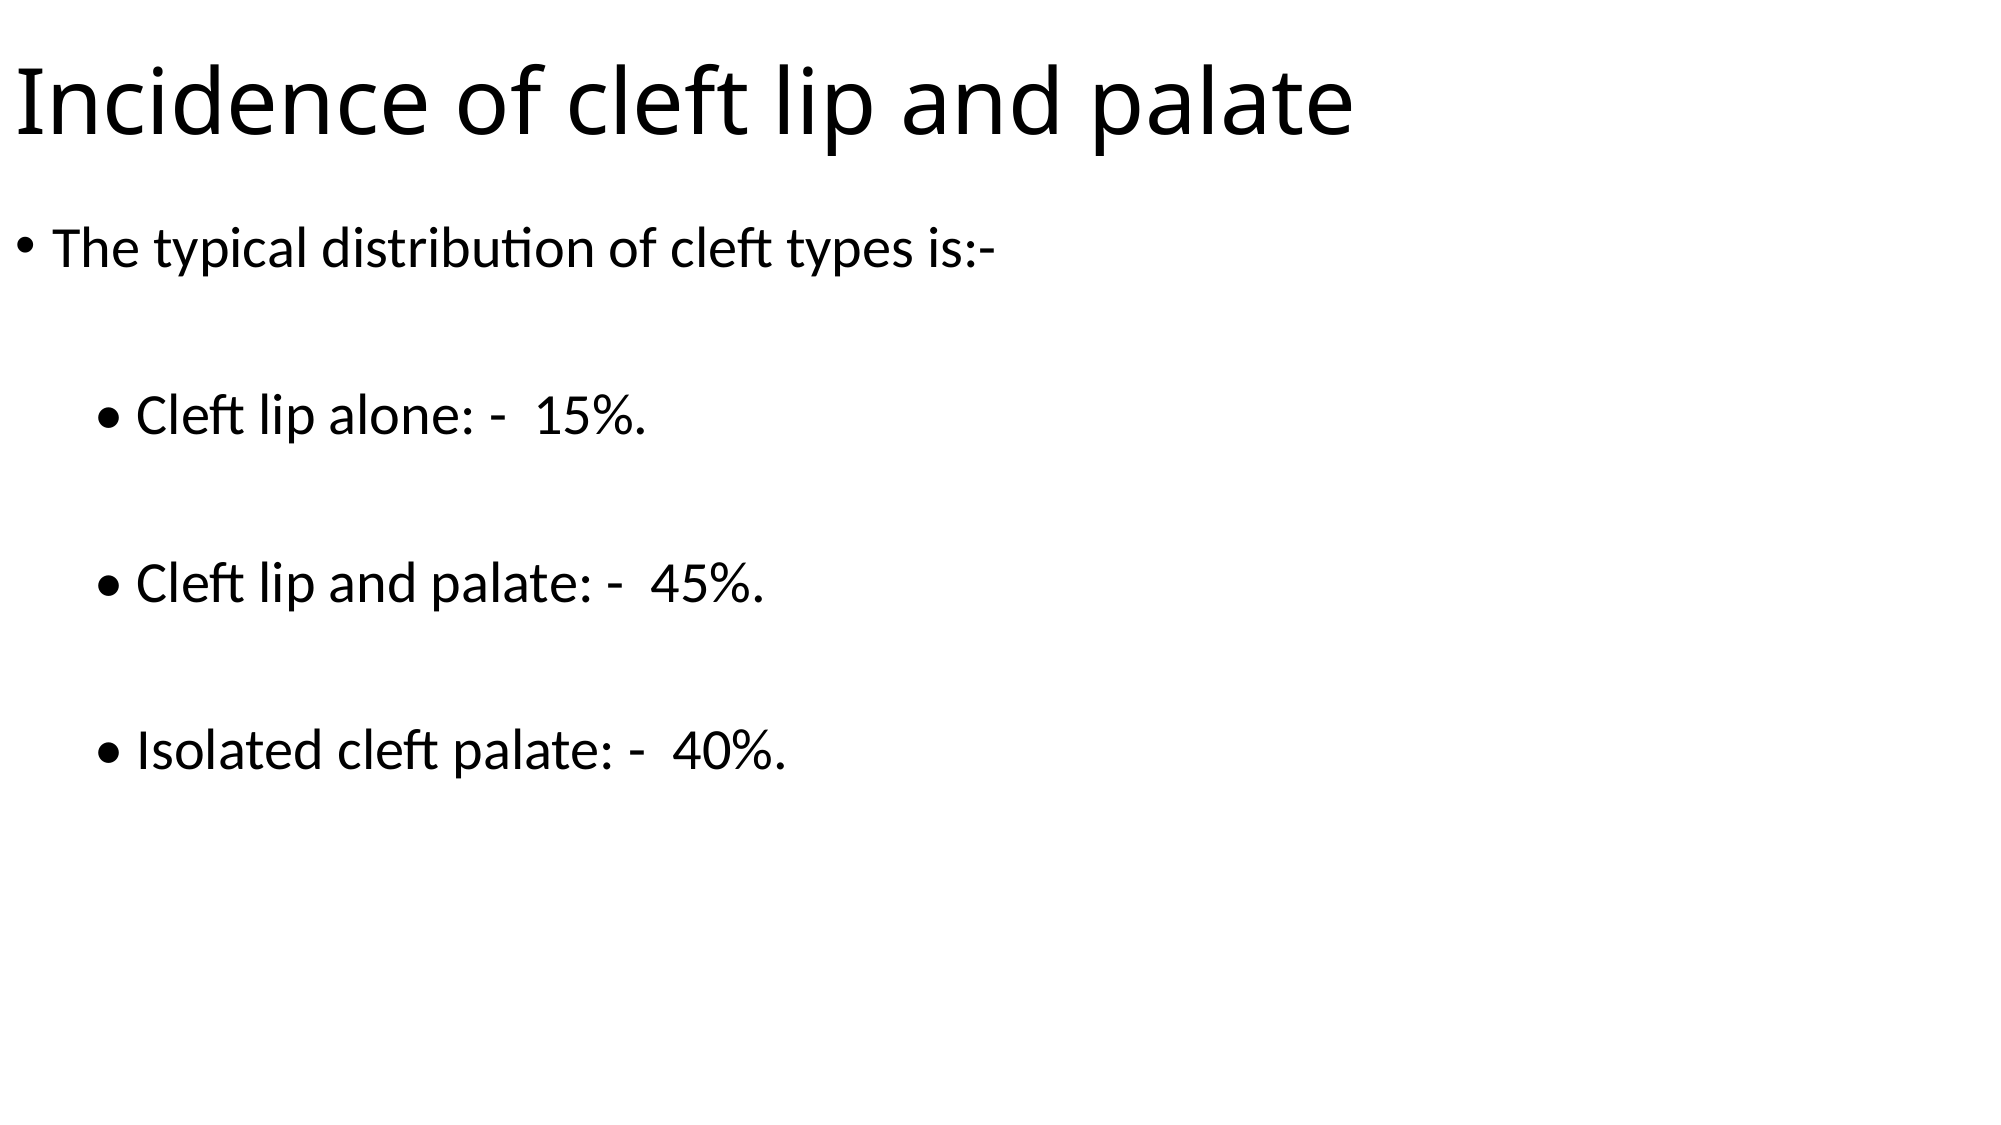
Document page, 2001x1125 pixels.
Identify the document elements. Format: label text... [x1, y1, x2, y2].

list The typical distribution of cleft types is:- • Cleft lip alone: - 15%. • Cleft lip and palate: - 45%. • Isolated cleft palate: - 40%. [0, 209, 2000, 1125]
title Incidence of cleft lip and palate [0, 0, 2000, 209]
